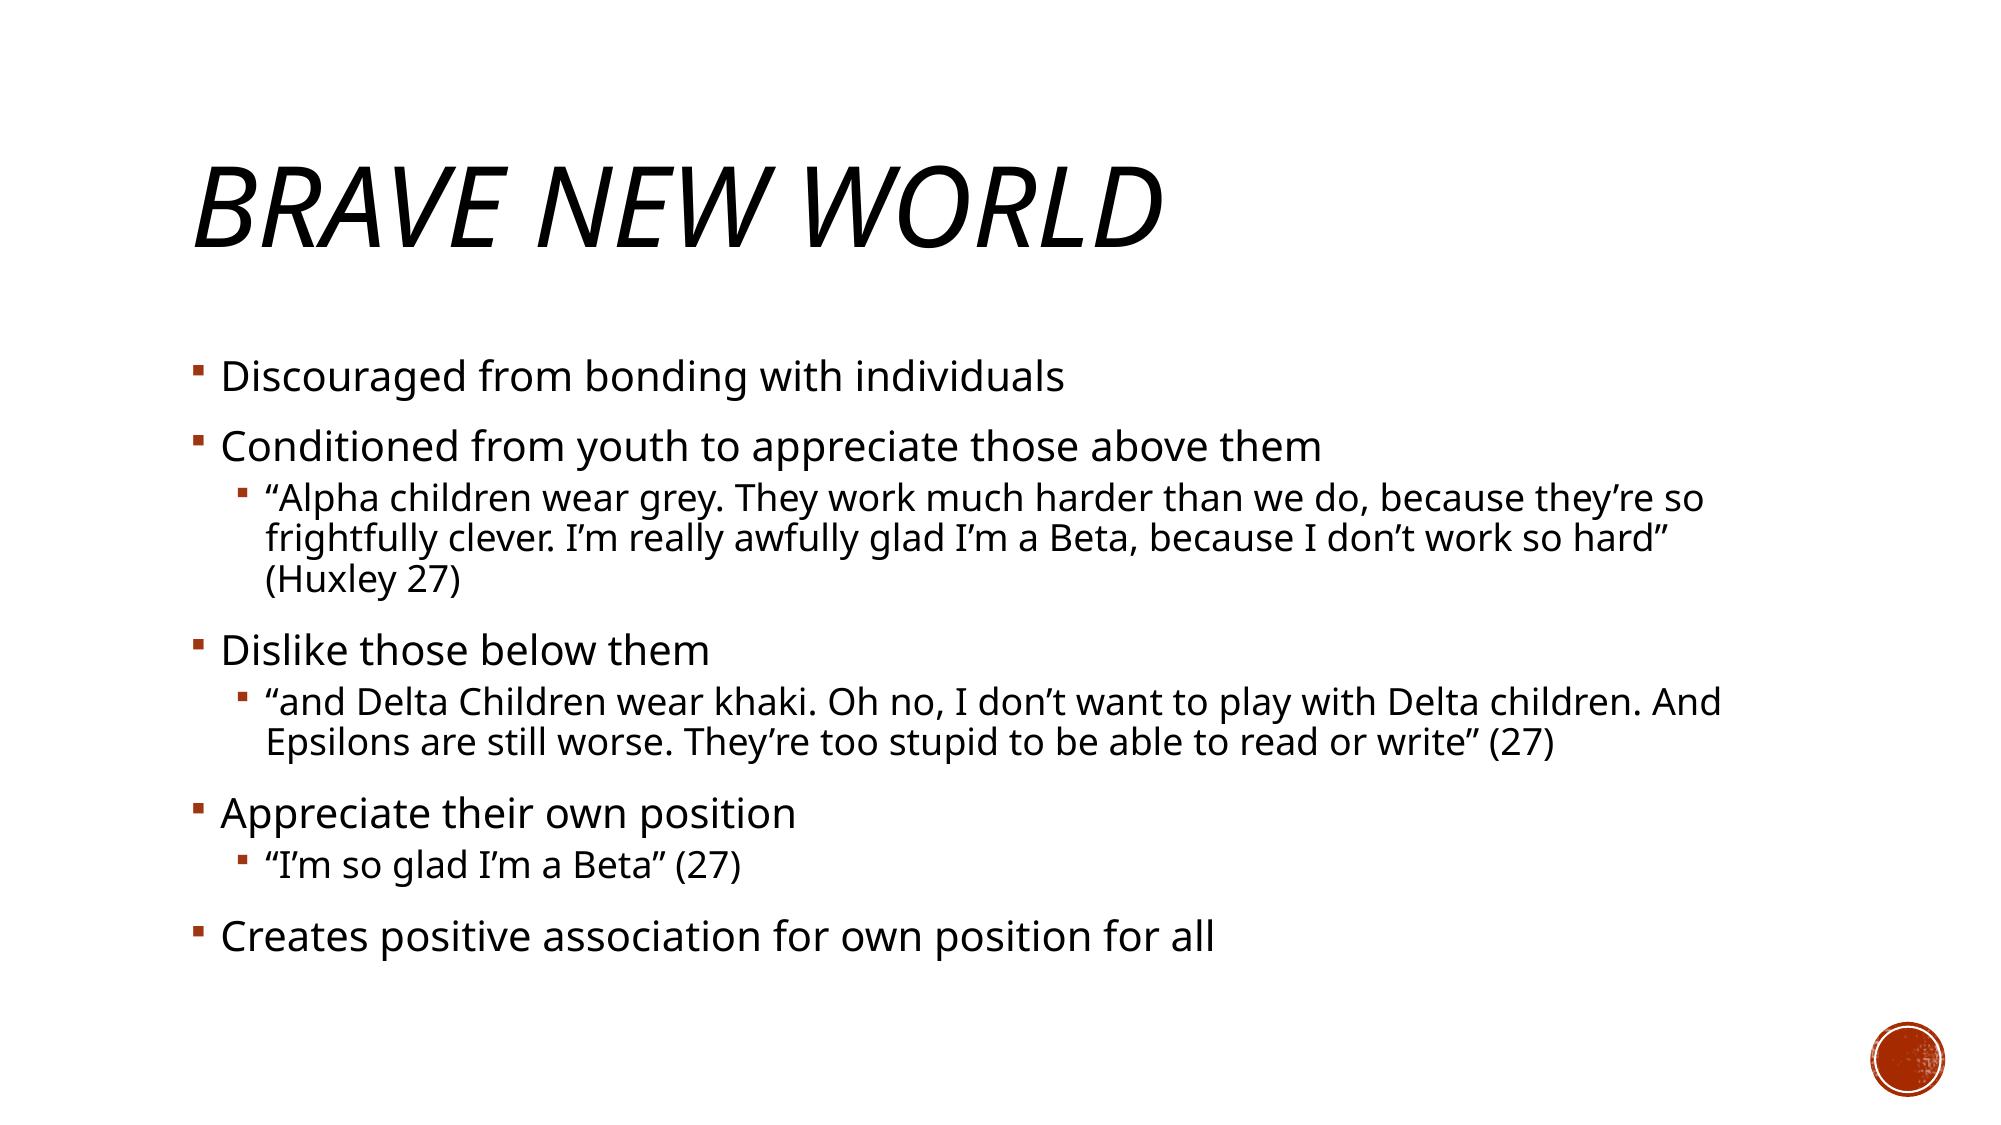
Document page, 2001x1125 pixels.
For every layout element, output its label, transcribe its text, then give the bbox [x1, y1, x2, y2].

title Brave new world [175, 79, 1826, 344]
list Discouraged from bonding with individuals Conditioned from youth to appreciate those above them “Alpha children wear grey. They work much harder than we do, because they’re so frightfully clever. I’m really awfully glad I’m a Beta, because I don’t work so hard” (Huxley 27) Dislike those below them “and Delta Children wear khaki. Oh no, I don’t want to play with Delta children. And Epsilons are still worse. They’re too stupid to be able to read or write” (27) Appreciate their own position “I’m so glad I’m a Beta” (27) Creates positive association for own position for all [175, 348, 1826, 1013]
